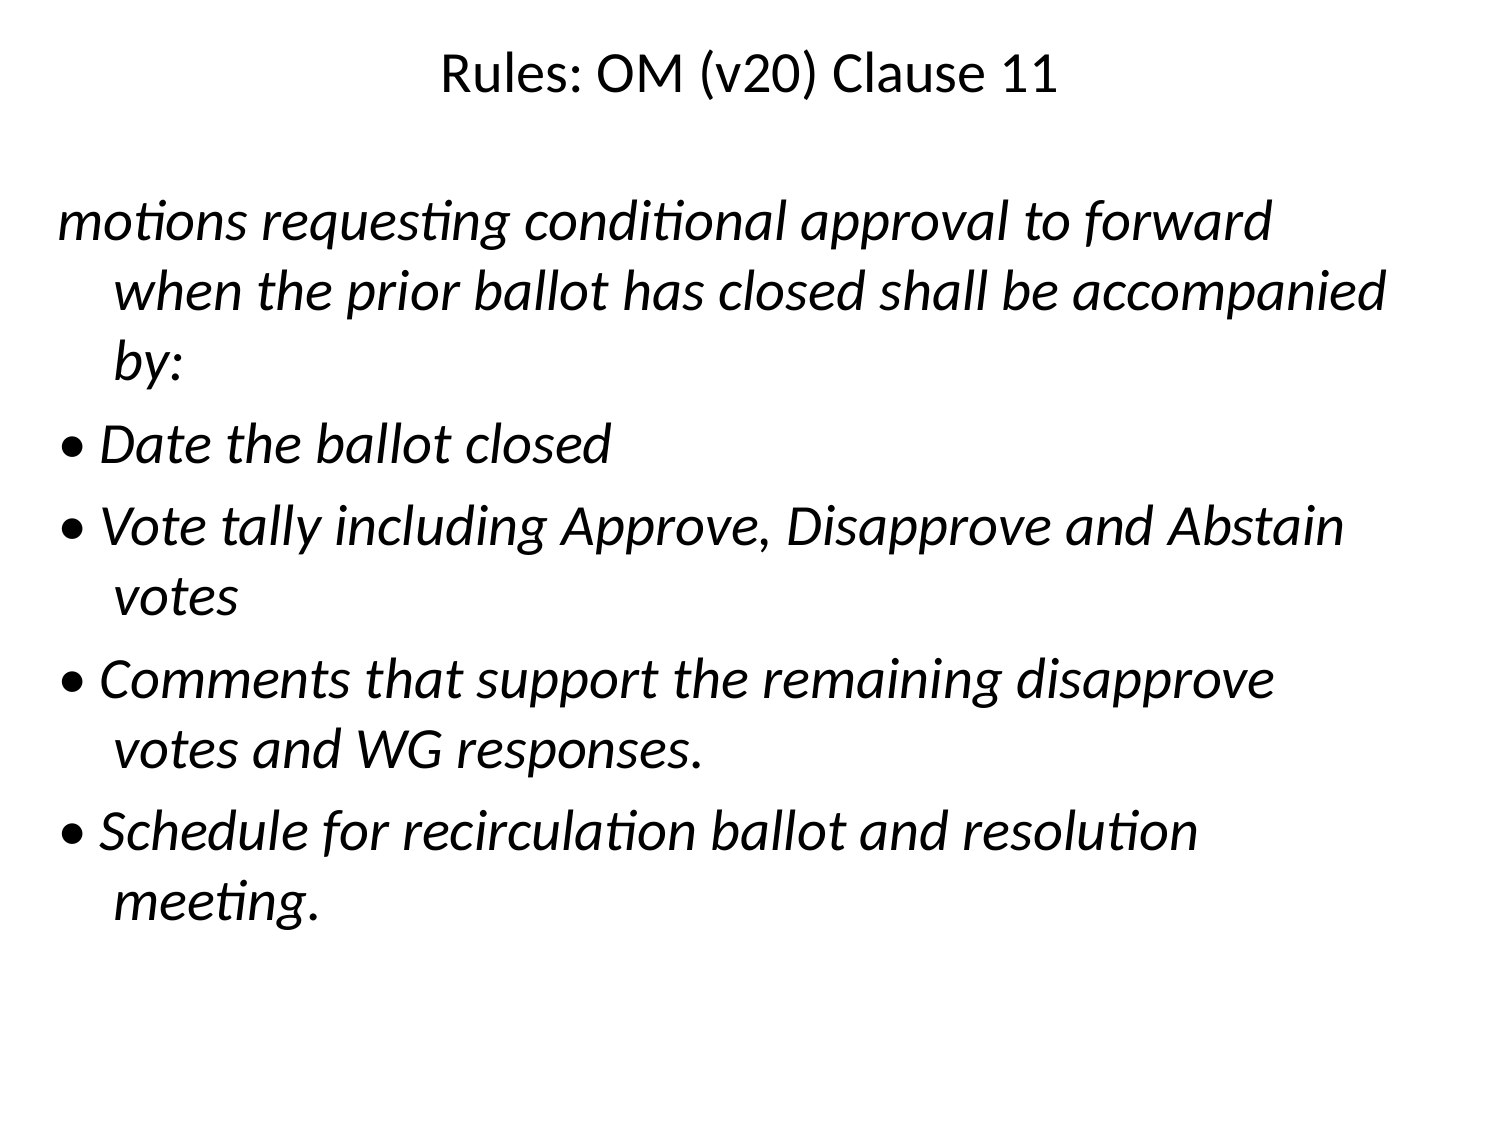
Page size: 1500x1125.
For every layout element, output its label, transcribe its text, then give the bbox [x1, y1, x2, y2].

list motions requesting conditional approval to forward when the prior ballot has closed shall be accompanied by: • Date the ballot closed • Vote tally including Approve, Disapprove and Abstain votes • Comments that support the remaining disapprove votes and WG responses. • Schedule for recirculation ballot and resolution meeting. [49, 174, 1414, 1013]
title Rules: OM (v20) Clause 11 [0, 24, 1500, 113]
